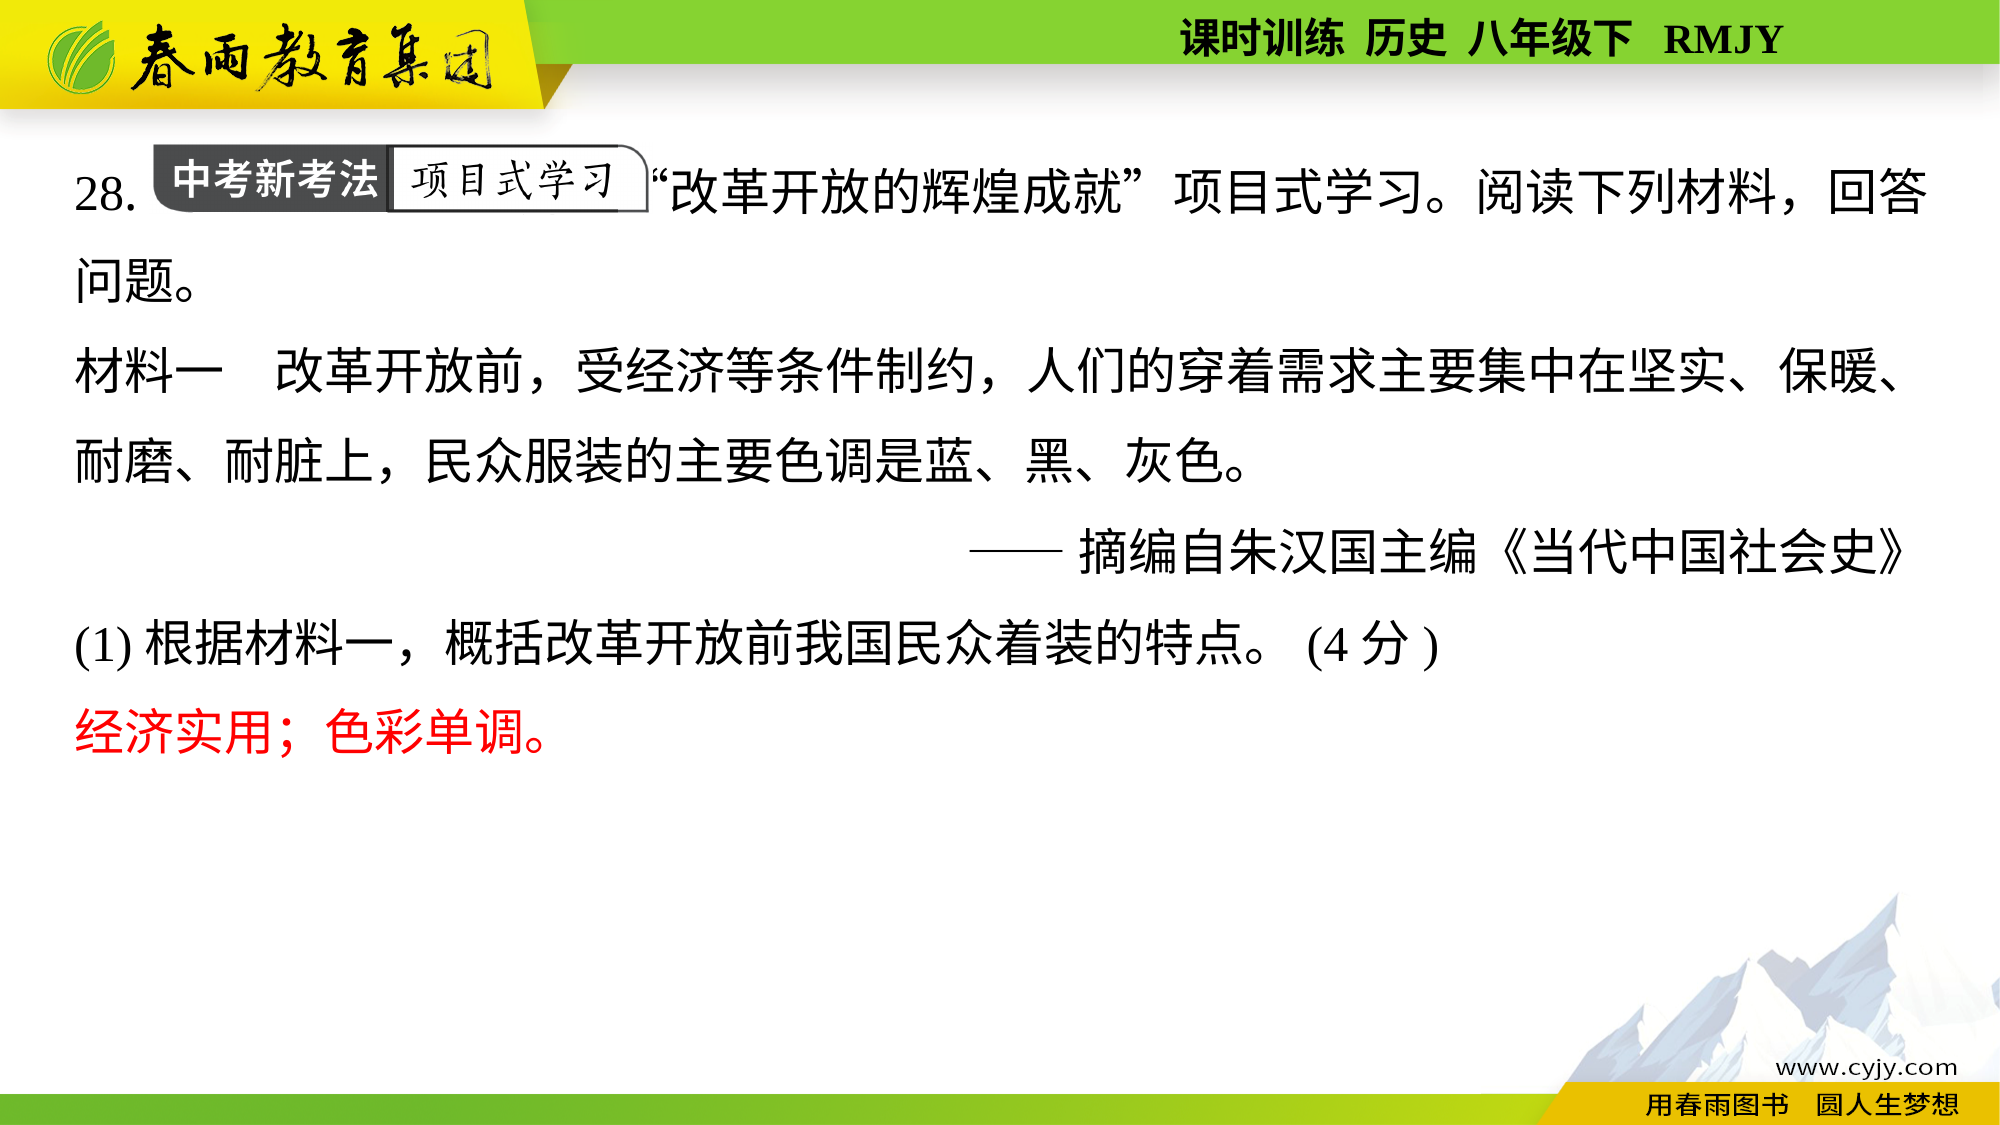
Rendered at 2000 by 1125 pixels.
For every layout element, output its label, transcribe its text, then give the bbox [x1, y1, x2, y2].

text_box 经济实用；色彩单调。 [59, 662, 1944, 768]
text_box (1)根据材料一，概括改革开放前我国民众着装的特点。(4分) [59, 574, 1944, 662]
list 28. 学校开展“改革开放的辉煌成就”项目式学习。阅读下列材料，回答问题。 材料一 改革开放前，受经济等条件制约，人们的穿着需求主要集中在坚实、保暖、耐磨、耐脏上，民众服装的主要色调是蓝、黑、灰色。 ——摘编自朱汉国主编《当代中国社会史》 [59, 122, 1944, 574]
picture [0, 0, 2000, 1125]
